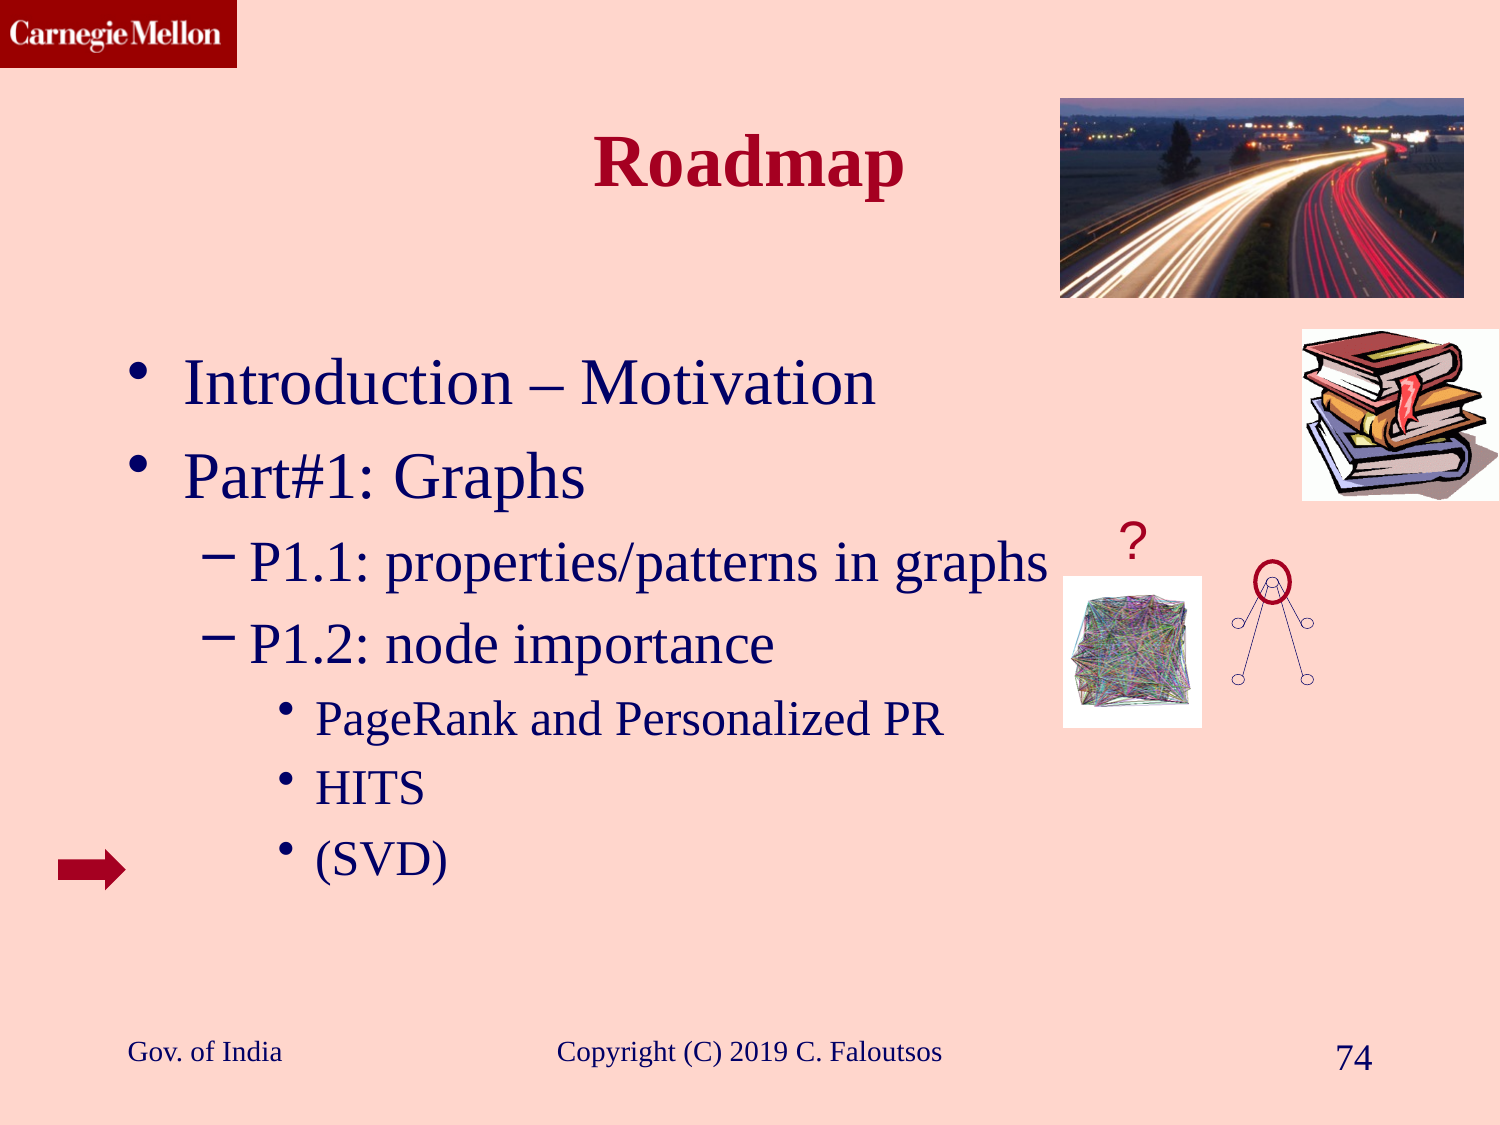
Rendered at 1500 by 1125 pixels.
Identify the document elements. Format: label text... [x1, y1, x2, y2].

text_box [1231, 576, 1314, 686]
list Introduction – Motivation Part#1: Graphs P1.1: properties/patterns in graphs P1.2: node importance PageRank and Personalized PR HITS (SVD) [112, 237, 1388, 1001]
text_box [58, 848, 126, 891]
slide_number 74 [1074, 1024, 1388, 1101]
slide_number Gov. of India [112, 1024, 426, 1101]
text_box ? [1103, 497, 1164, 574]
picture [0, 0, 237, 68]
picture [1063, 576, 1202, 729]
title Roadmap [112, 99, 1058, 213]
footer Copyright (C) 2019 C. Faloutsos [512, 1024, 988, 1101]
picture [1060, 98, 1464, 299]
text_box [1256, 561, 1289, 575]
picture [1302, 329, 1499, 501]
